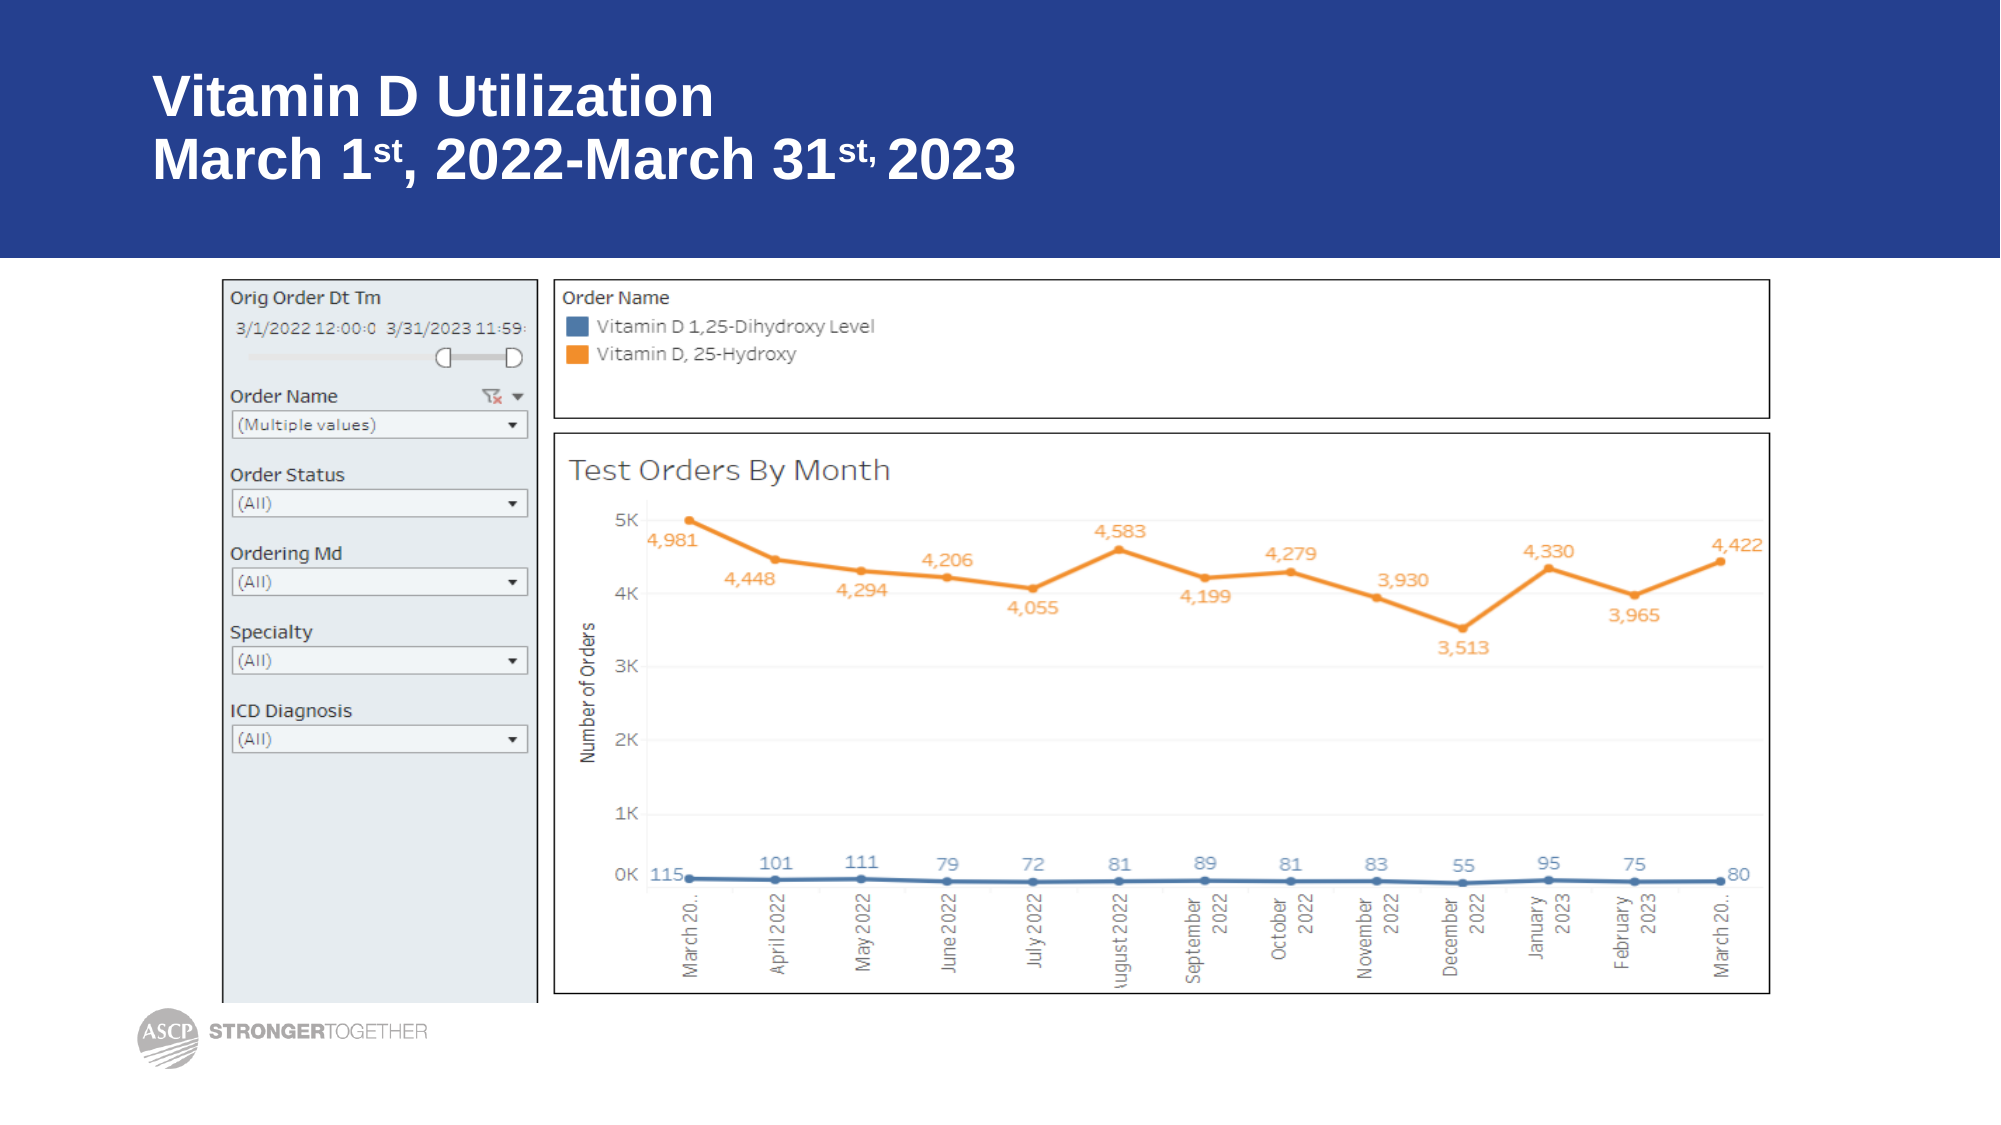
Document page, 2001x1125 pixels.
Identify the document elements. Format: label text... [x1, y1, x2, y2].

picture [210, 273, 1815, 1003]
title Vitamin D Utilization March 1st, 2022-March 31st, 2023 [137, 20, 1863, 238]
picture [137, 1008, 427, 1069]
